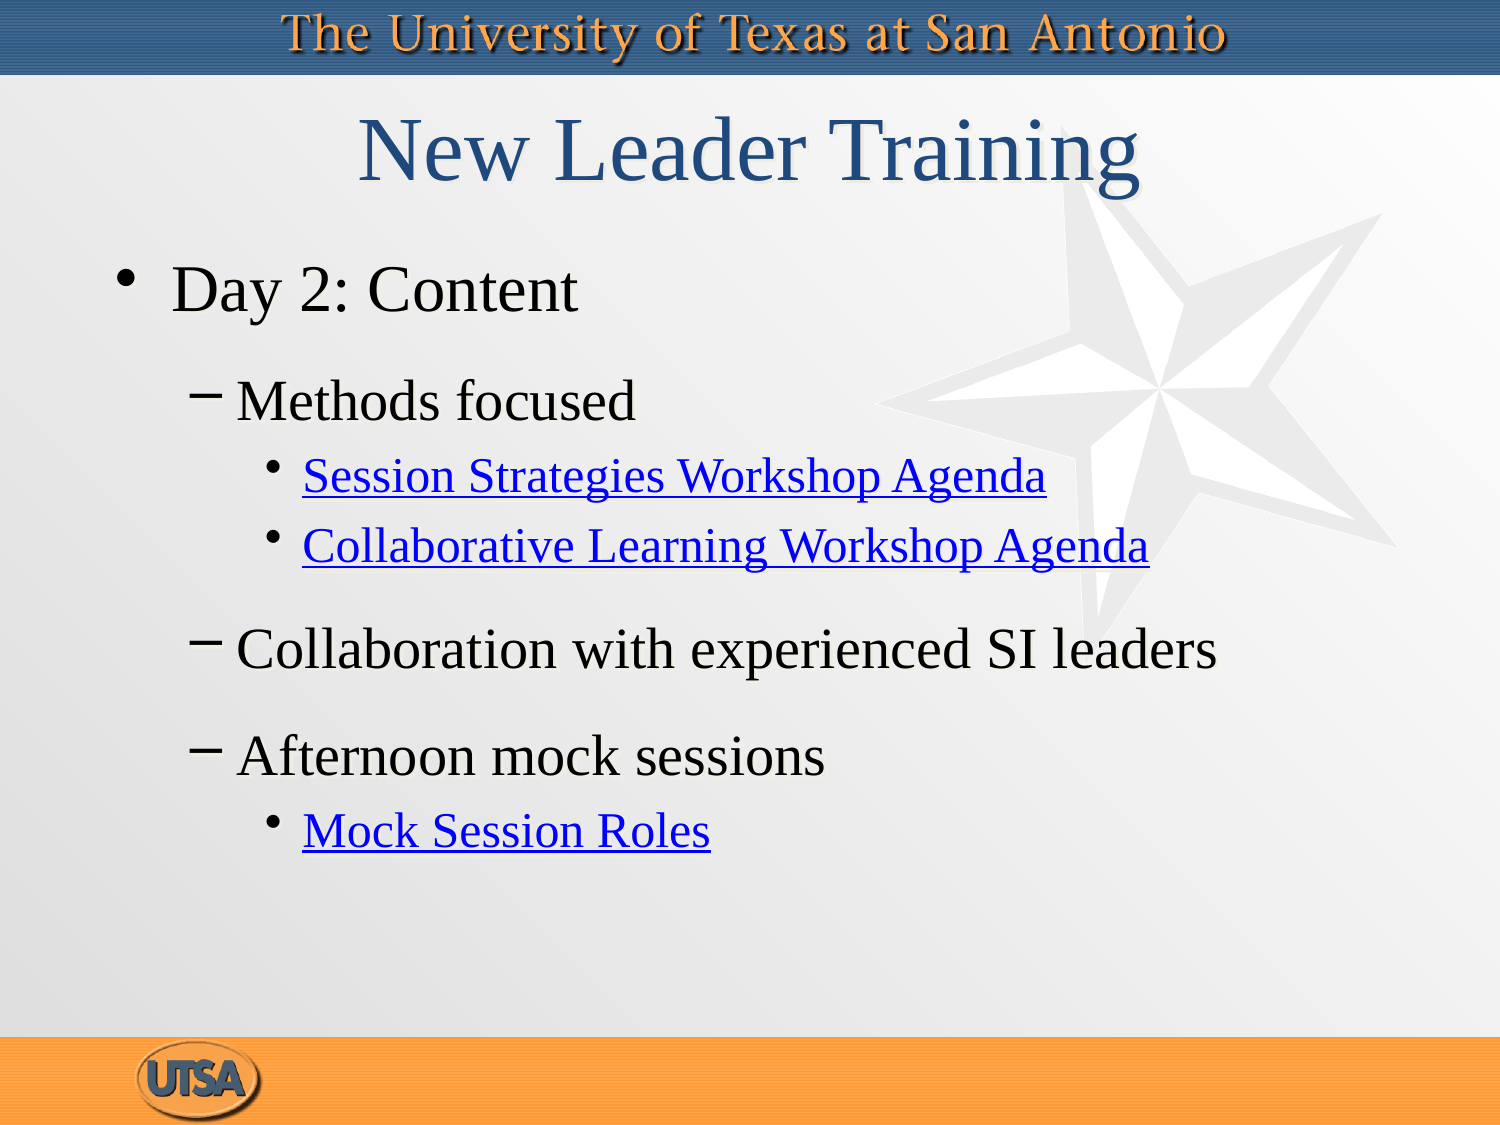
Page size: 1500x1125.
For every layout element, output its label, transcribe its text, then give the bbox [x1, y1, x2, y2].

picture [0, 1037, 1500, 1125]
picture [0, 0, 1500, 75]
title New Leader Training [112, 74, 1388, 213]
list Day 2: Content Methods focused Session Strategies Workshop Agenda Collaborative Learning Workshop Agenda Collaboration with experienced SI leaders Afternoon mock sessions Mock Session Roles [99, 237, 1376, 963]
